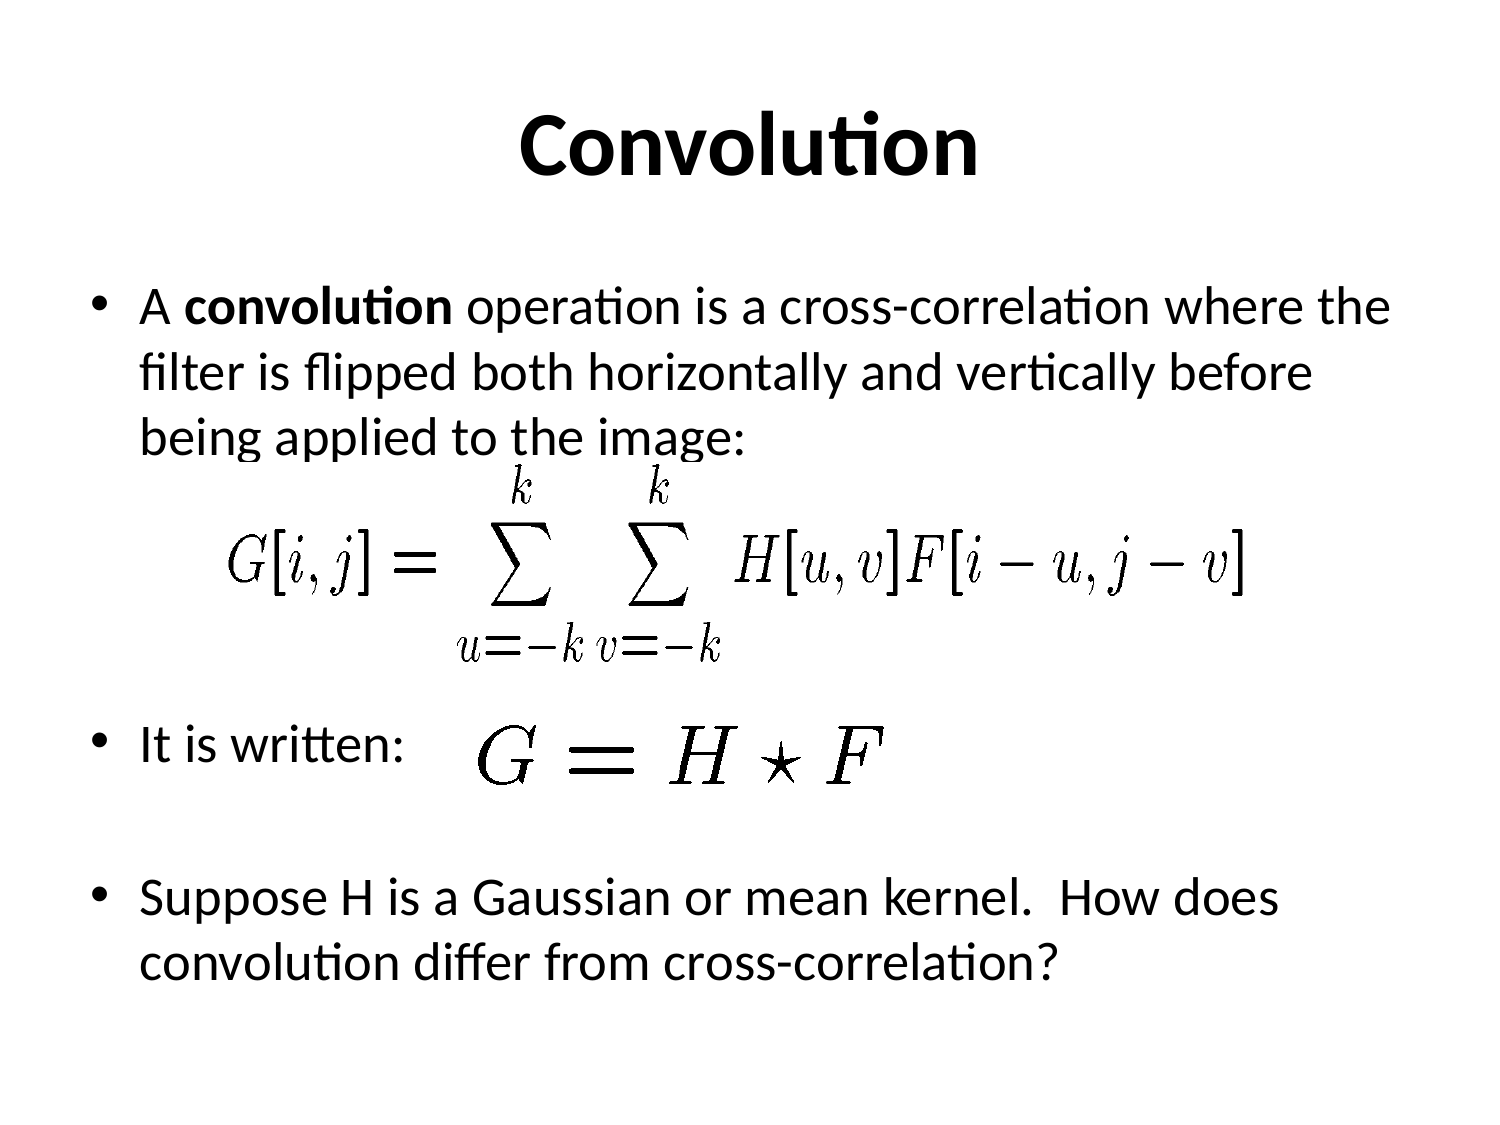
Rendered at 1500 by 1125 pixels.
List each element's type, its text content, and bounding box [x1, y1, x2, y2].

picture [227, 462, 1245, 663]
list A convolution operation is a cross-correlation where the filter is flipped both horizontally and vertically before being applied to the image: It is written: Suppose H is a Gaussian or mean kernel. How does convolution differ from cross-correlation? [75, 262, 1425, 1005]
picture [474, 724, 885, 790]
title Convolution [75, 45, 1425, 233]
